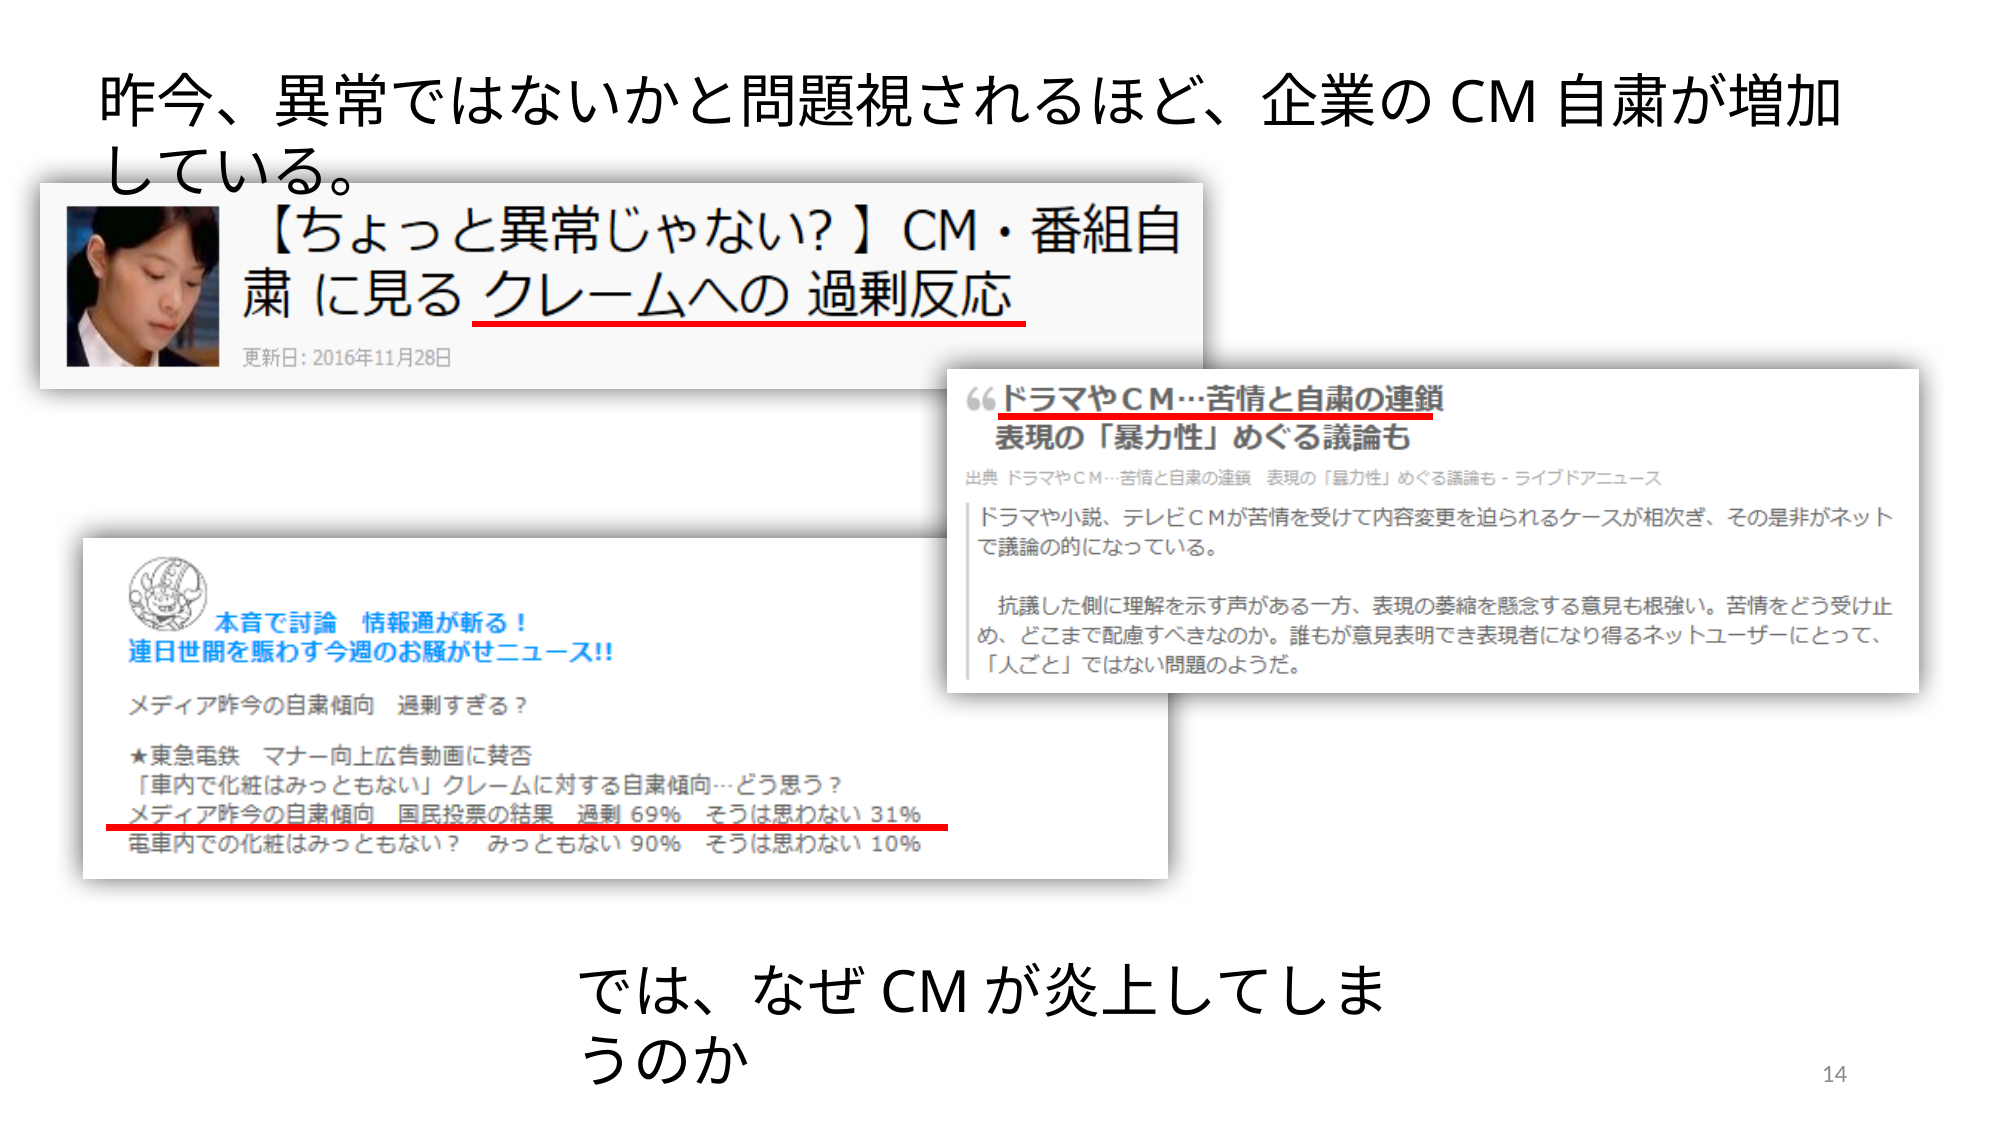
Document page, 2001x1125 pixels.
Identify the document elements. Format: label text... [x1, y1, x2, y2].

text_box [83, 538, 1168, 879]
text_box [40, 183, 1203, 389]
text_box では、なぜCMが炎上してしまうのか [560, 947, 1429, 1102]
slide_number 14 [1412, 1042, 1863, 1103]
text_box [947, 369, 1919, 693]
text_box 昨今、異常ではないかと問題視されるほど、企業のCM自粛が増加している。 [83, 57, 1906, 212]
